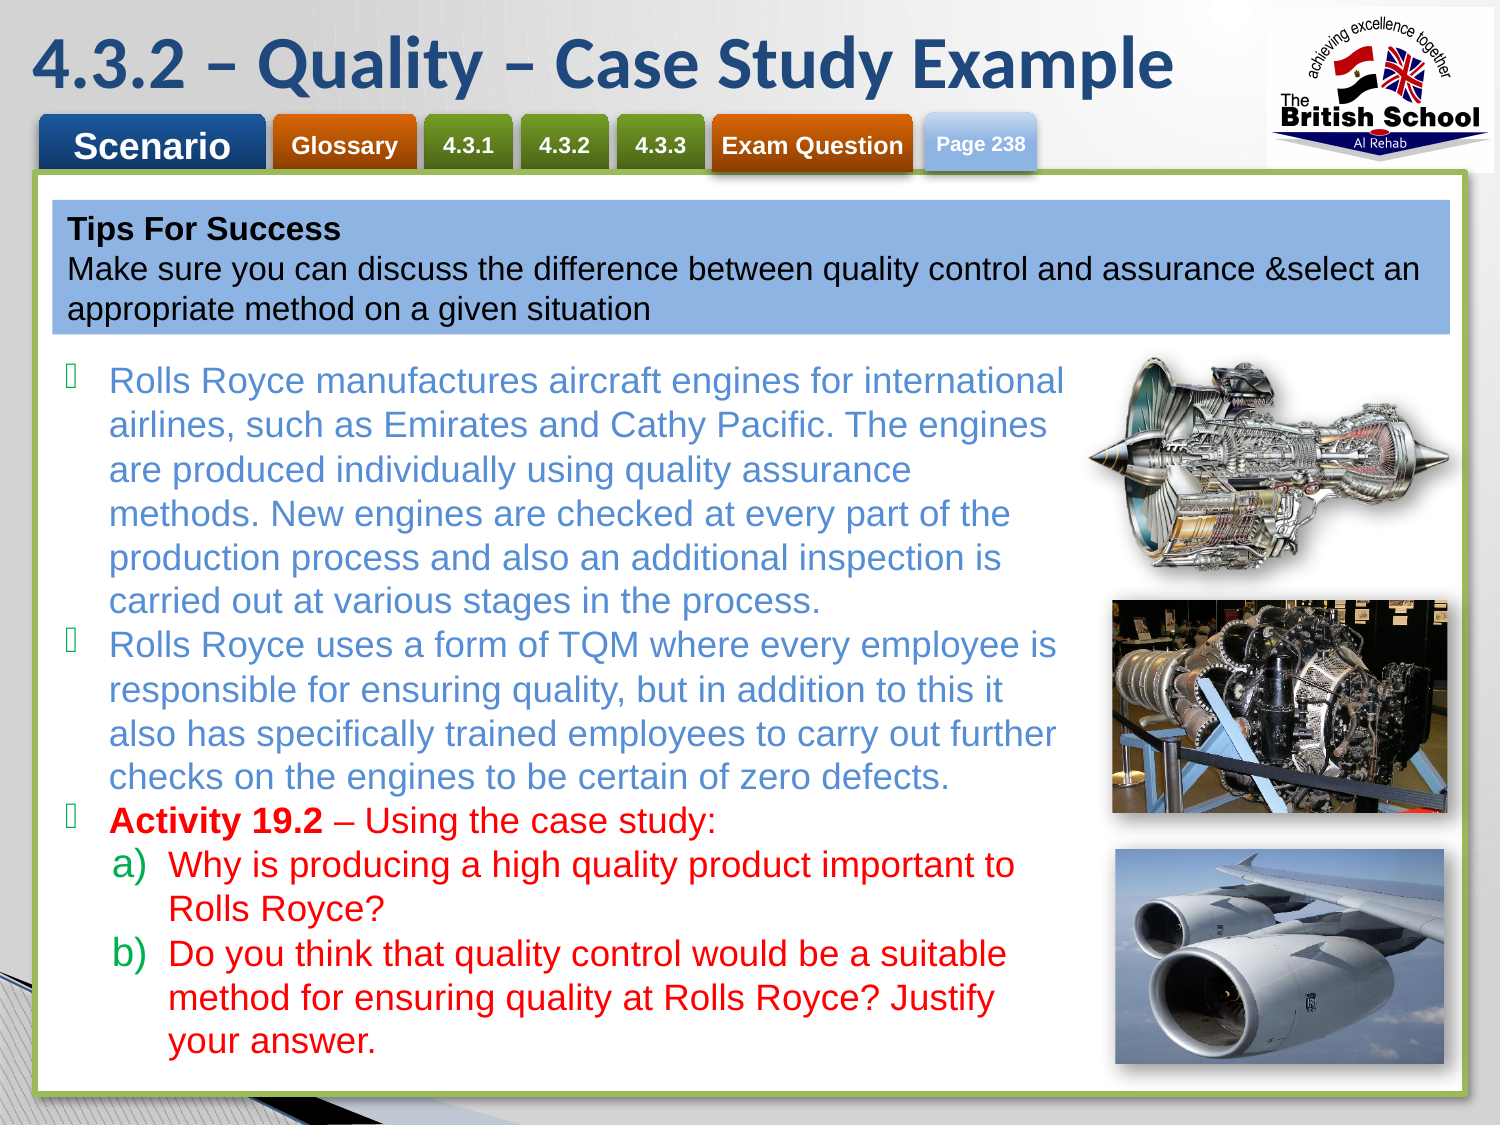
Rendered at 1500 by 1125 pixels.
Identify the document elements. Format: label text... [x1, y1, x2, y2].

picture [281, 1114, 303, 1125]
text_box Tips For Success Make sure you can discuss the difference between quality control and assurance &select an appropriate method on a given situation [52, 199, 1450, 335]
picture [1115, 849, 1444, 1064]
title 4.3.2 – Quality – Case Study Example [17, 7, 1300, 110]
picture [1267, 7, 1495, 173]
text_box Page 238 [924, 112, 1038, 172]
picture [1112, 599, 1448, 813]
text_box Rolls Royce manufactures aircraft engines for international airlines, such as Emirates and Cathy Pacific. The engines are produced individually using quality assurance methods. New engines are checked at every part of the production process and also an additional inspection is carried out at various stages in the process. Rolls Royce uses a form of TQM where every employee is responsible for ensuring quality, but in addition to this it also has specifically trained employees to carry out further checks on the engines to be certain of zero defects. Activity 19.2 – Using the case study: Why is producing a high quality product important to Rolls Royce? Do you think that quality control would be a suitable method for ensuring quality at Rolls Royce? Justify your answer. [49, 349, 1088, 1069]
picture [1087, 355, 1451, 572]
